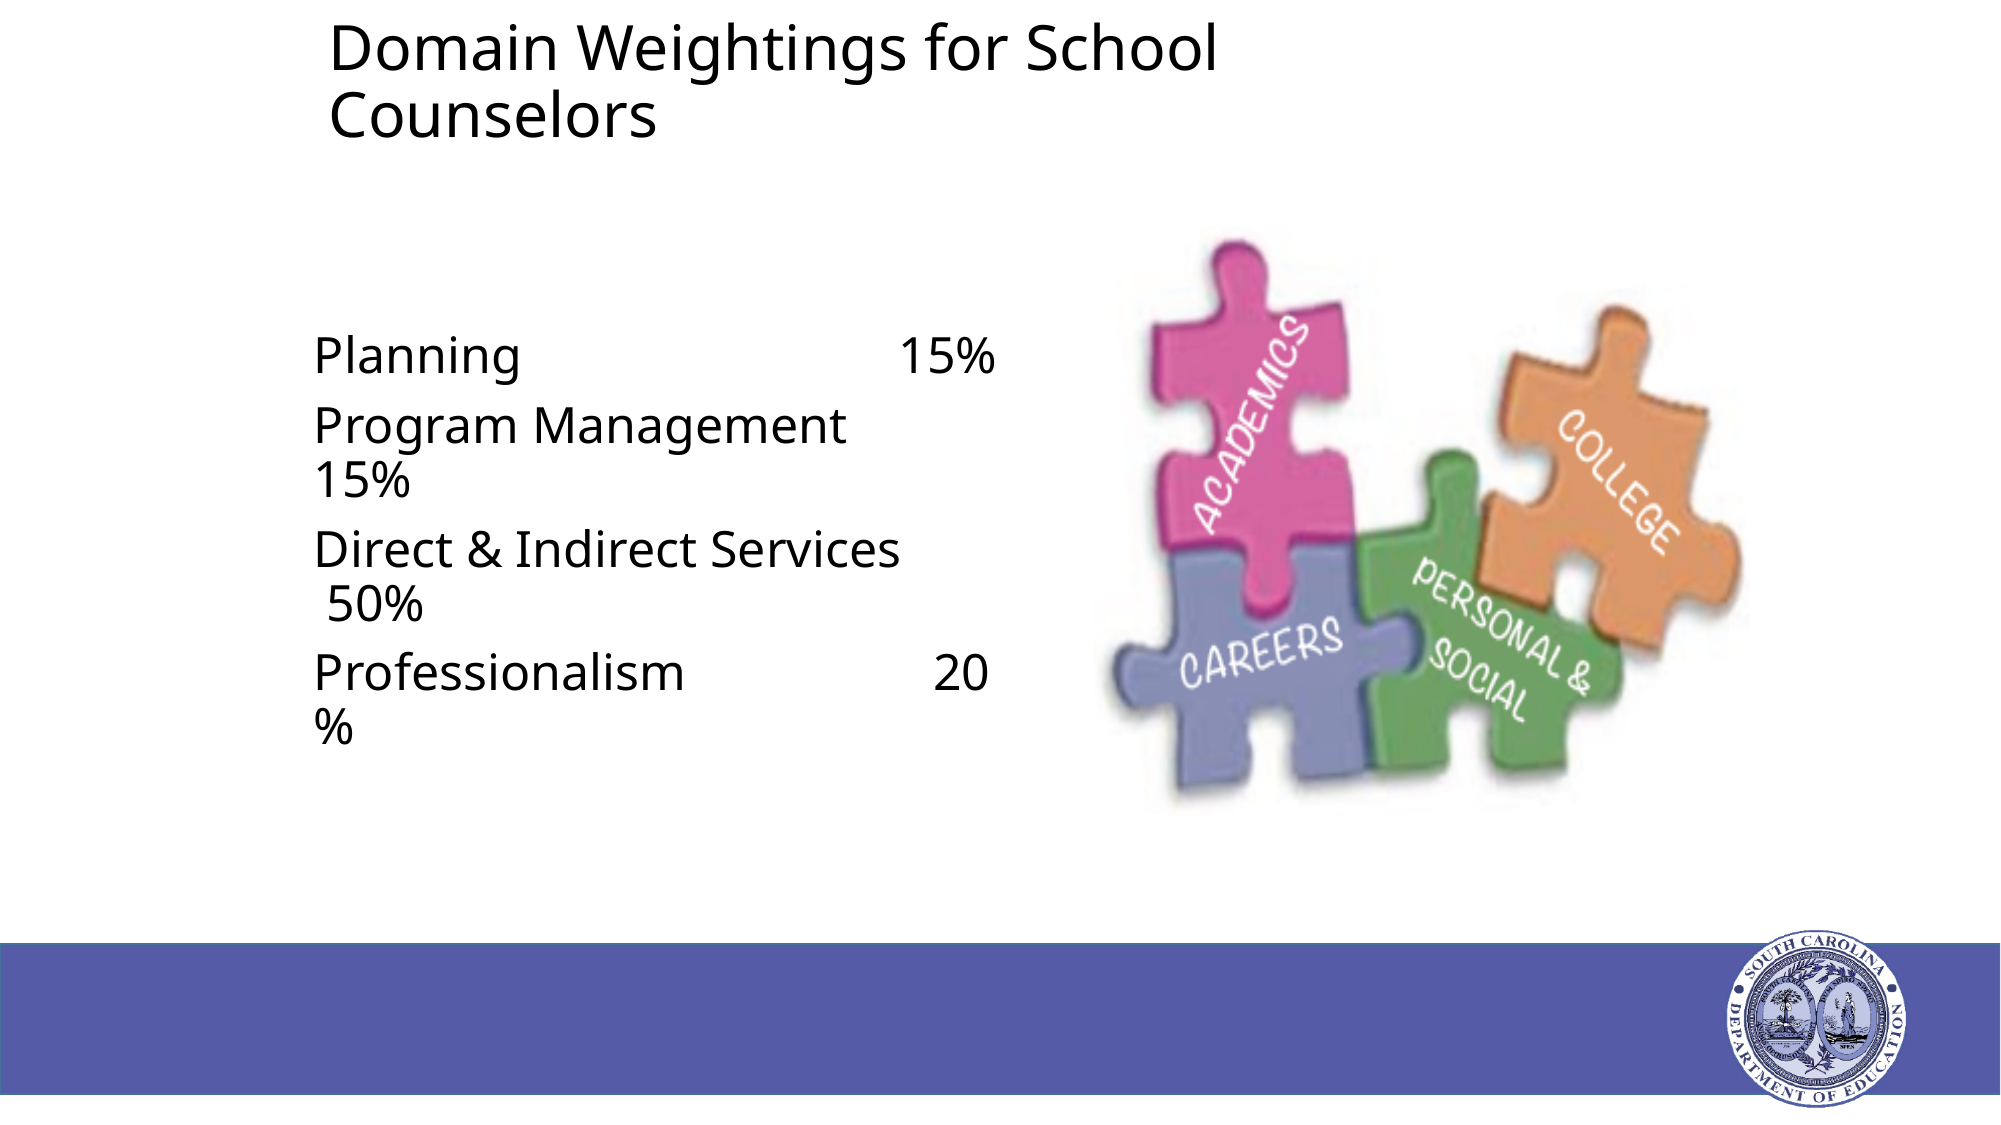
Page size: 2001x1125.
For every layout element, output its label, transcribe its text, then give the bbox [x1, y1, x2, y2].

list Planning 15% Program Management 15% Direct & Indirect Services 50% Professionalism 20% [314, 330, 1030, 920]
picture [1093, 226, 1750, 816]
title Domain Weightings for School Counselors [314, 75, 1573, 159]
picture [1723, 928, 1907, 1109]
